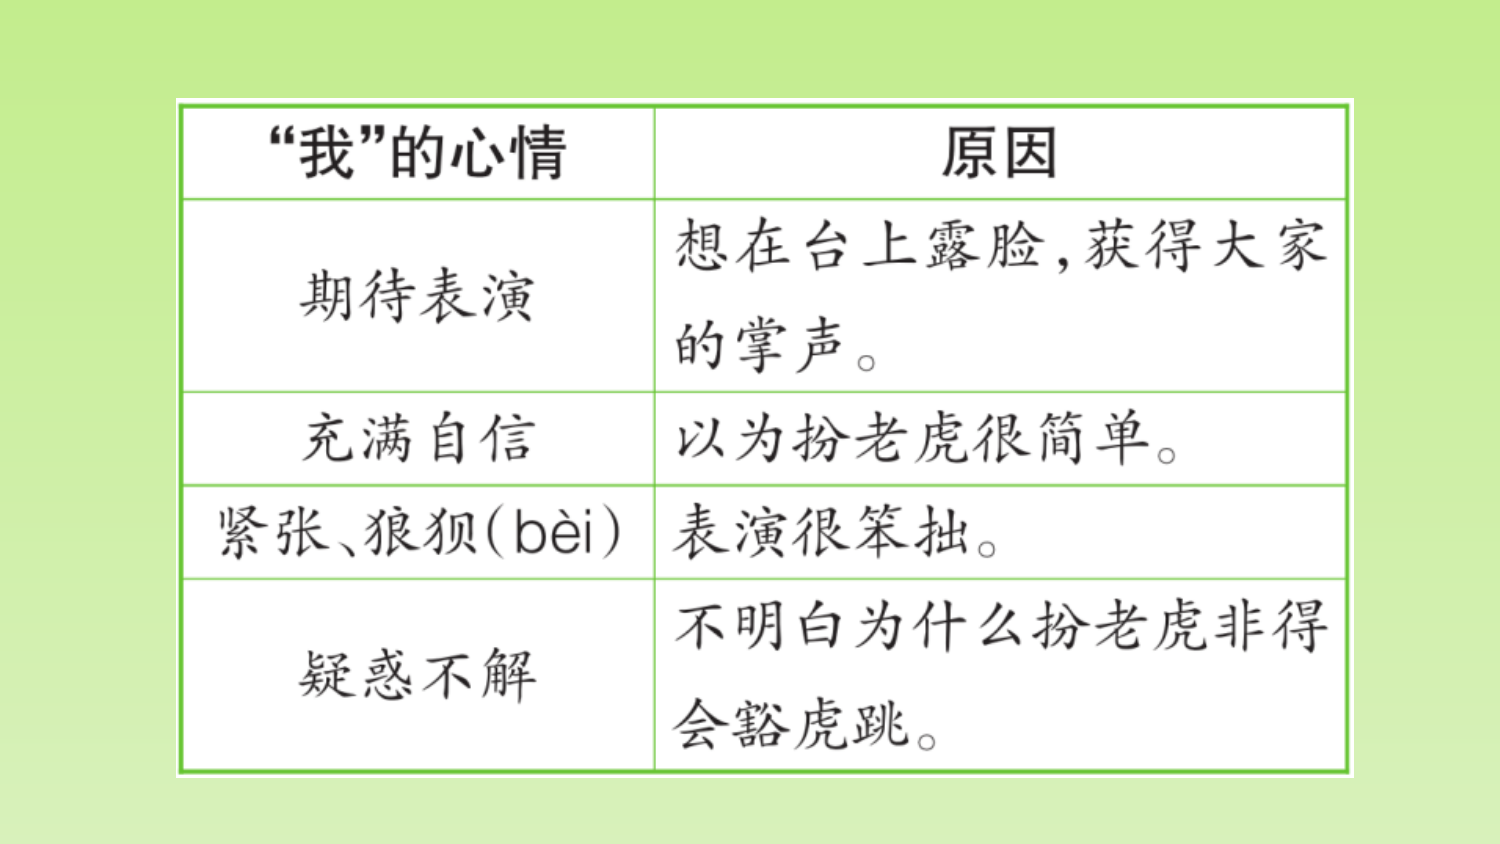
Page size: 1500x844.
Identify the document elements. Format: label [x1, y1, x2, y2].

picture [175, 98, 1354, 778]
